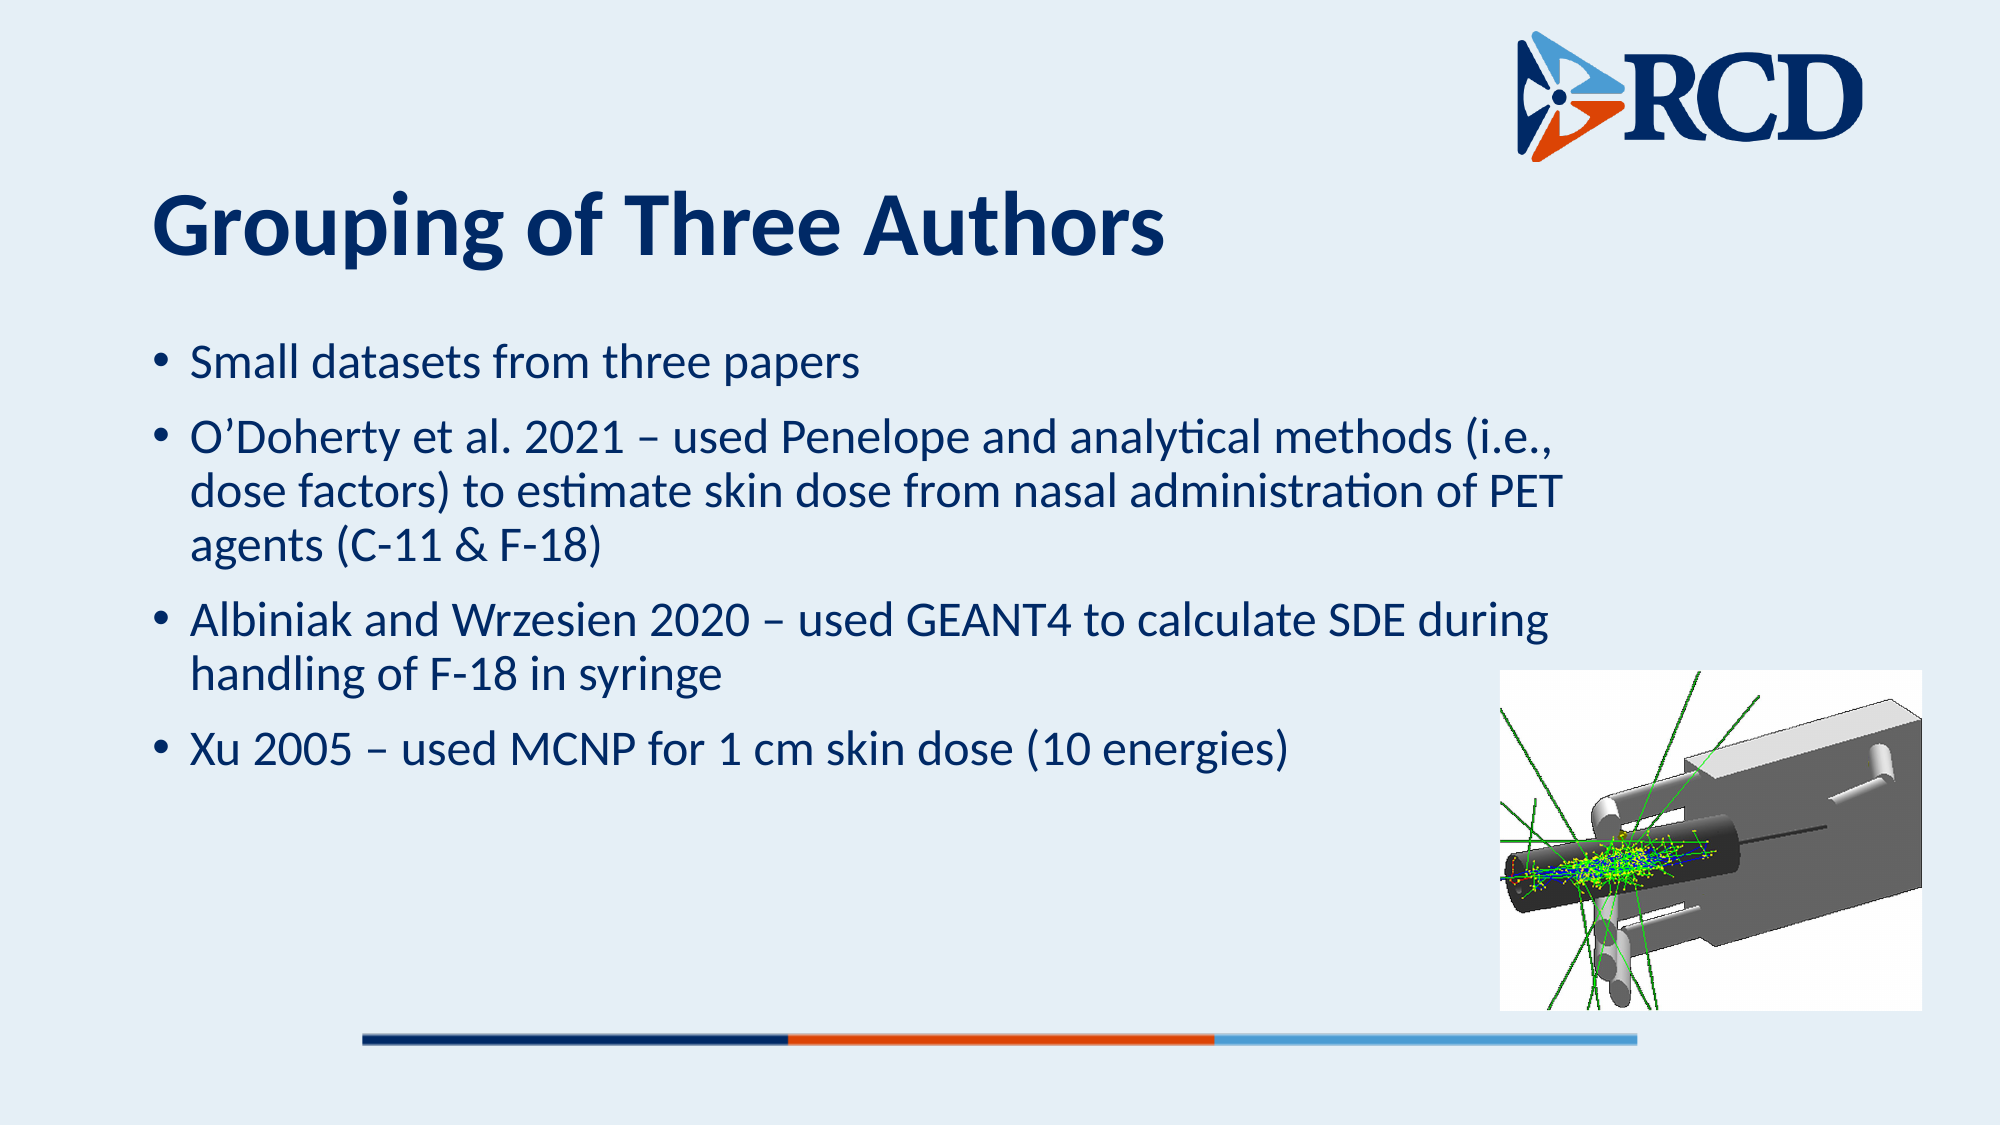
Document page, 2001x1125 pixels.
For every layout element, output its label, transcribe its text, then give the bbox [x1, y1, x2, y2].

list Small datasets from three papers O’Doherty et al. 2021 – used Penelope and analytical methods (i.e., dose factors) to estimate skin dose from nasal administration of PET agents (C-11 & F-18) Albiniak and Wrzesien 2020 – used GEANT4 to calculate SDE during handling of F-18 in syringe Xu 2005 – used MCNP for 1 cm skin dose (10 energies) [137, 328, 1662, 1014]
title Grouping of Three Authors [137, 143, 1863, 309]
picture [1499, 670, 1922, 1011]
